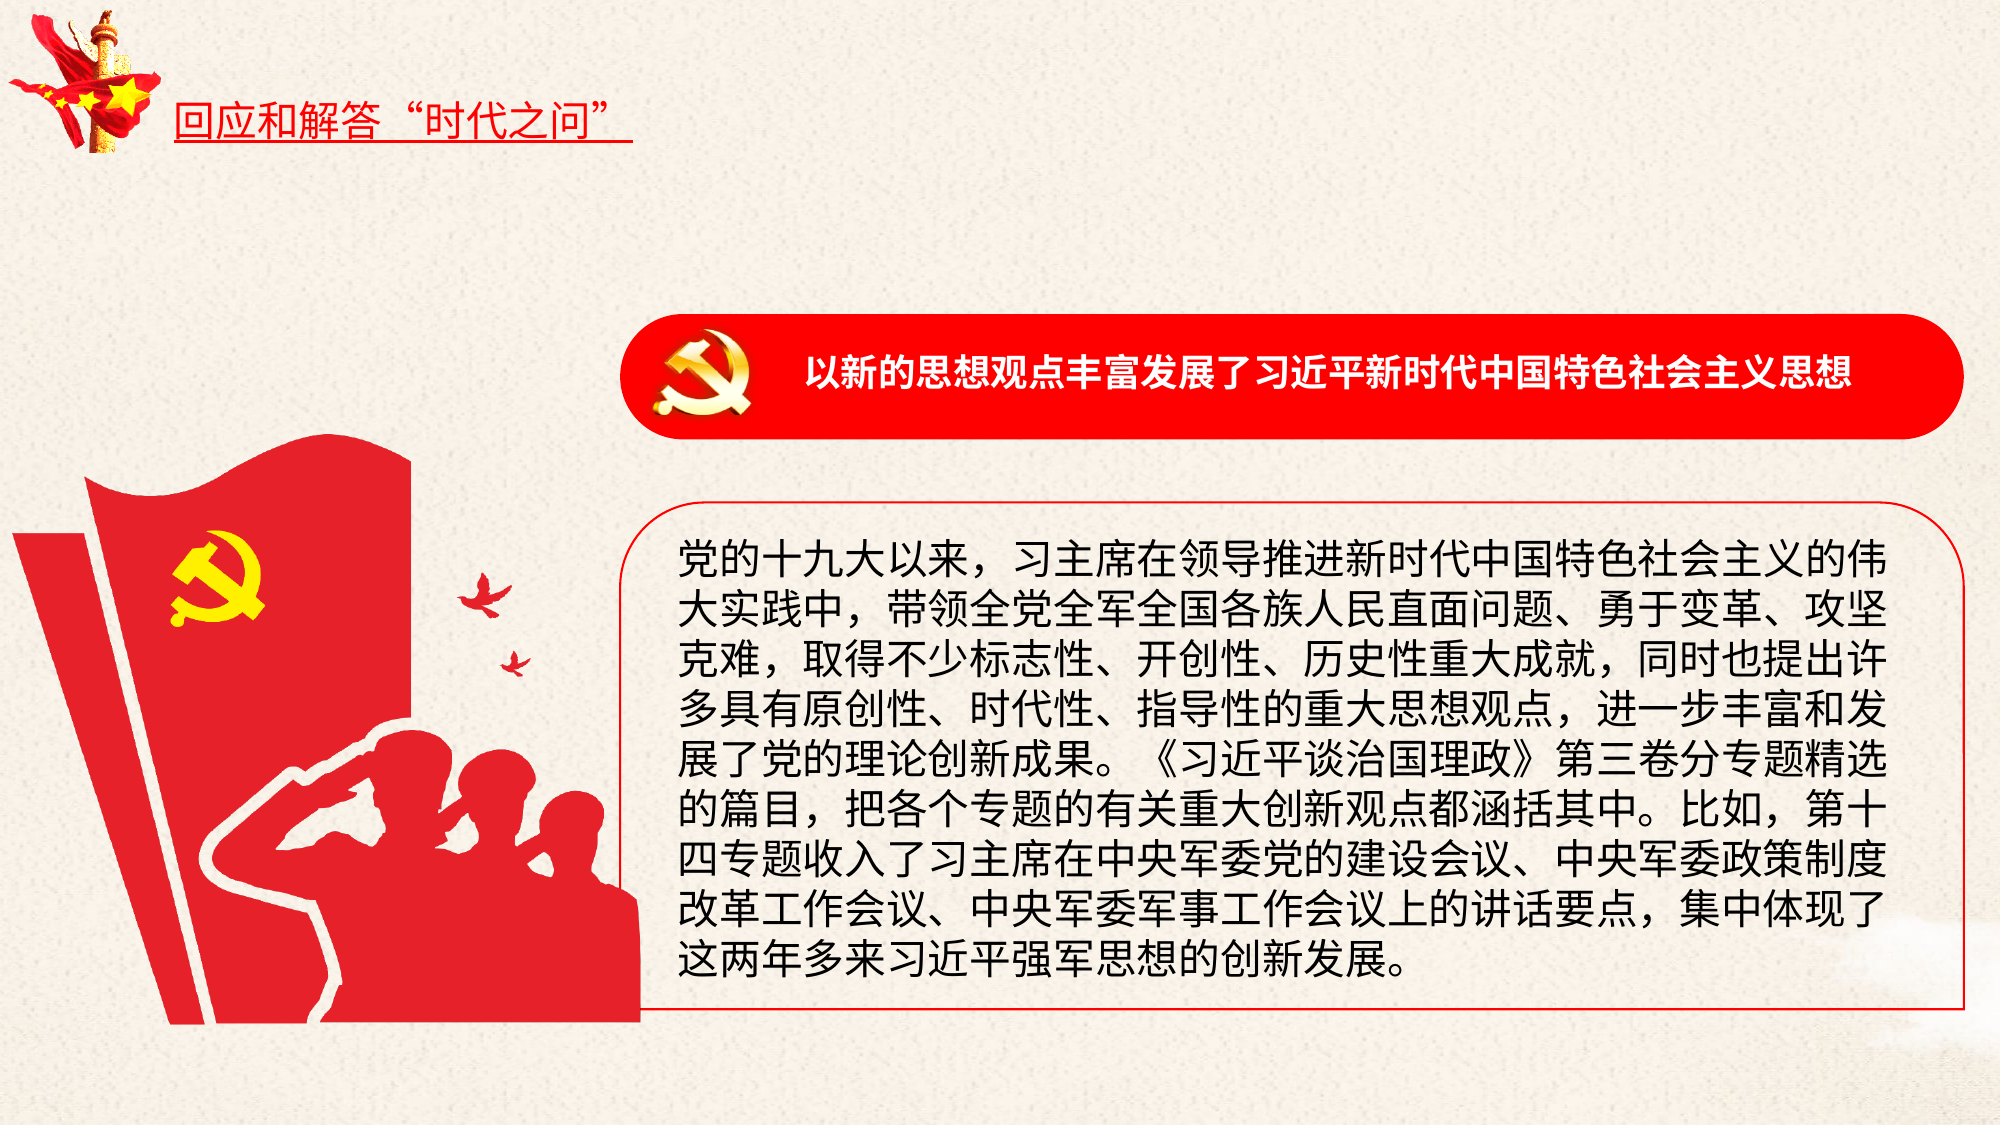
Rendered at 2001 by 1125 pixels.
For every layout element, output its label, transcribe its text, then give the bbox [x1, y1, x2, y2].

text_box 回应和解答“时代之问” [167, 87, 676, 153]
picture [0, 0, 2000, 1125]
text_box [742, 313, 1964, 440]
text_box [742, 502, 1964, 1038]
